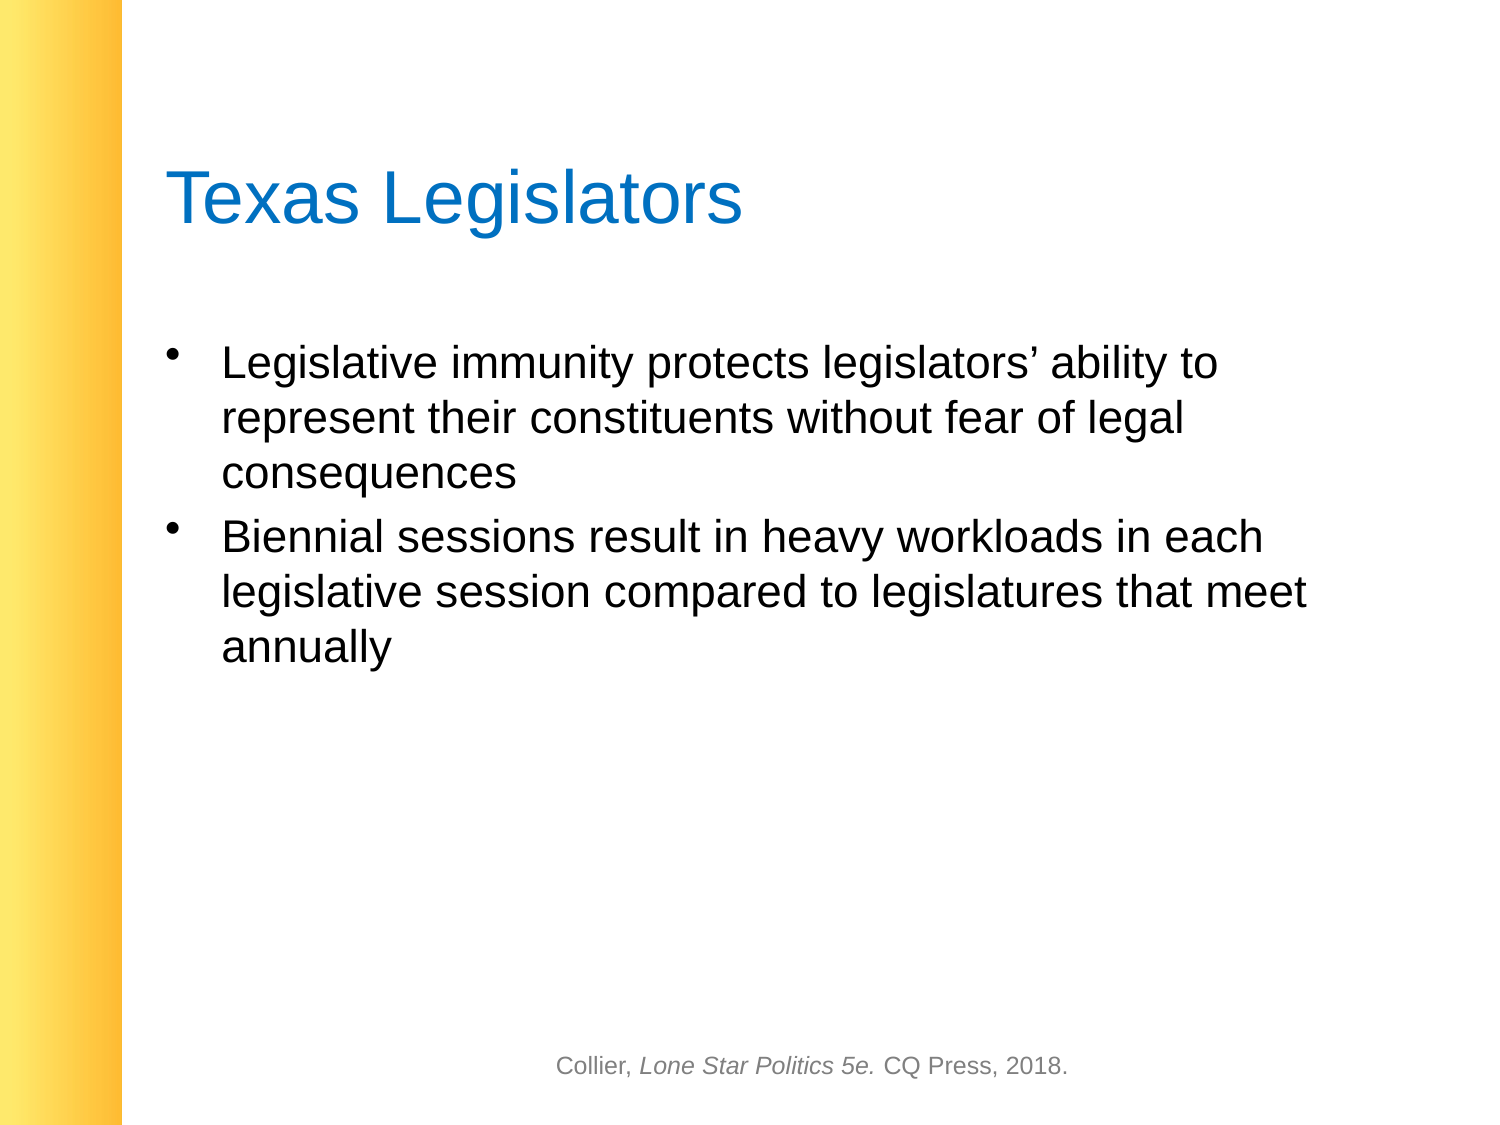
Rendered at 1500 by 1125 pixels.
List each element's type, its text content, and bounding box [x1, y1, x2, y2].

picture [0, 0, 1500, 1125]
title Texas Legislators [149, 99, 1200, 288]
text_box Legislative immunity protects legislators’ ability to represent their constituents without fear of legal consequences Biennial sessions result in heavy workloads in each legislative session compared to legislatures that meet annually [150, 324, 1375, 713]
text_box Collier, Lone Star Politics 5e. CQ Press, 2018. [525, 1042, 1100, 1087]
